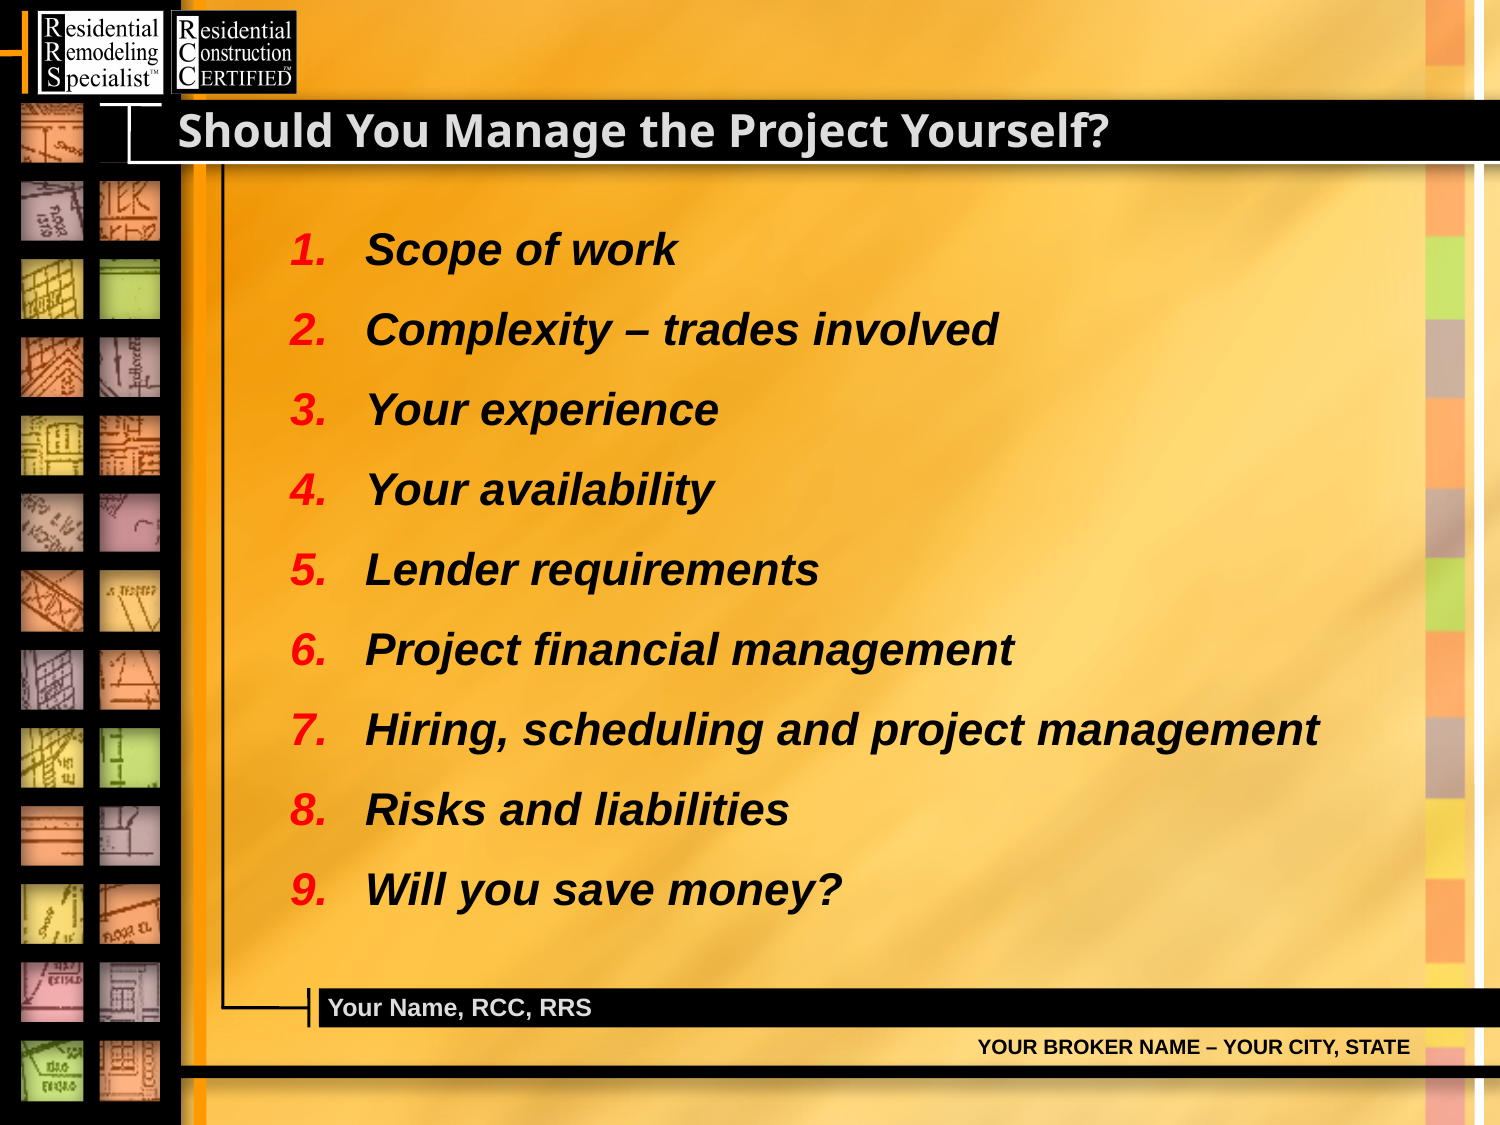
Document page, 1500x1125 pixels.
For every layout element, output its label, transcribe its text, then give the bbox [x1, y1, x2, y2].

picture [1484, 165, 1500, 988]
picture [1484, 1028, 1500, 1065]
picture [100, 729, 160, 787]
picture [21, 571, 83, 631]
picture [100, 885, 160, 943]
picture [100, 963, 160, 1022]
picture [207, 1079, 1474, 1125]
picture [100, 494, 160, 551]
picture [21, 650, 83, 709]
picture [100, 181, 160, 240]
picture [207, 165, 1474, 1065]
picture [21, 1041, 83, 1101]
picture [100, 1041, 160, 1101]
picture [181, 1079, 193, 1125]
picture [21, 885, 83, 943]
picture [21, 103, 83, 162]
title Should You Manage the Project Yourself? [162, 99, 1475, 160]
picture [181, 165, 193, 1065]
picture [100, 338, 160, 397]
picture [21, 181, 83, 240]
picture [21, 338, 83, 397]
picture [21, 807, 83, 865]
picture [100, 650, 160, 709]
picture [1484, 1079, 1500, 1125]
footer Your Name, RCC, RRS [312, 984, 1413, 1025]
picture [21, 729, 83, 787]
picture [1484, 0, 1500, 99]
picture [100, 260, 160, 319]
picture [21, 260, 83, 319]
picture [171, 0, 1474, 99]
picture [100, 416, 160, 475]
picture [100, 807, 160, 865]
picture [21, 963, 83, 1022]
picture [37, 10, 164, 95]
picture [21, 494, 83, 551]
picture [21, 416, 83, 475]
picture [100, 571, 160, 631]
list Scope of work Complexity – trades involved Your experience Your availability Lender requirements Project financial management Hiring, scheduling and project management Risks and liabilities Will you save money? [275, 212, 1400, 975]
